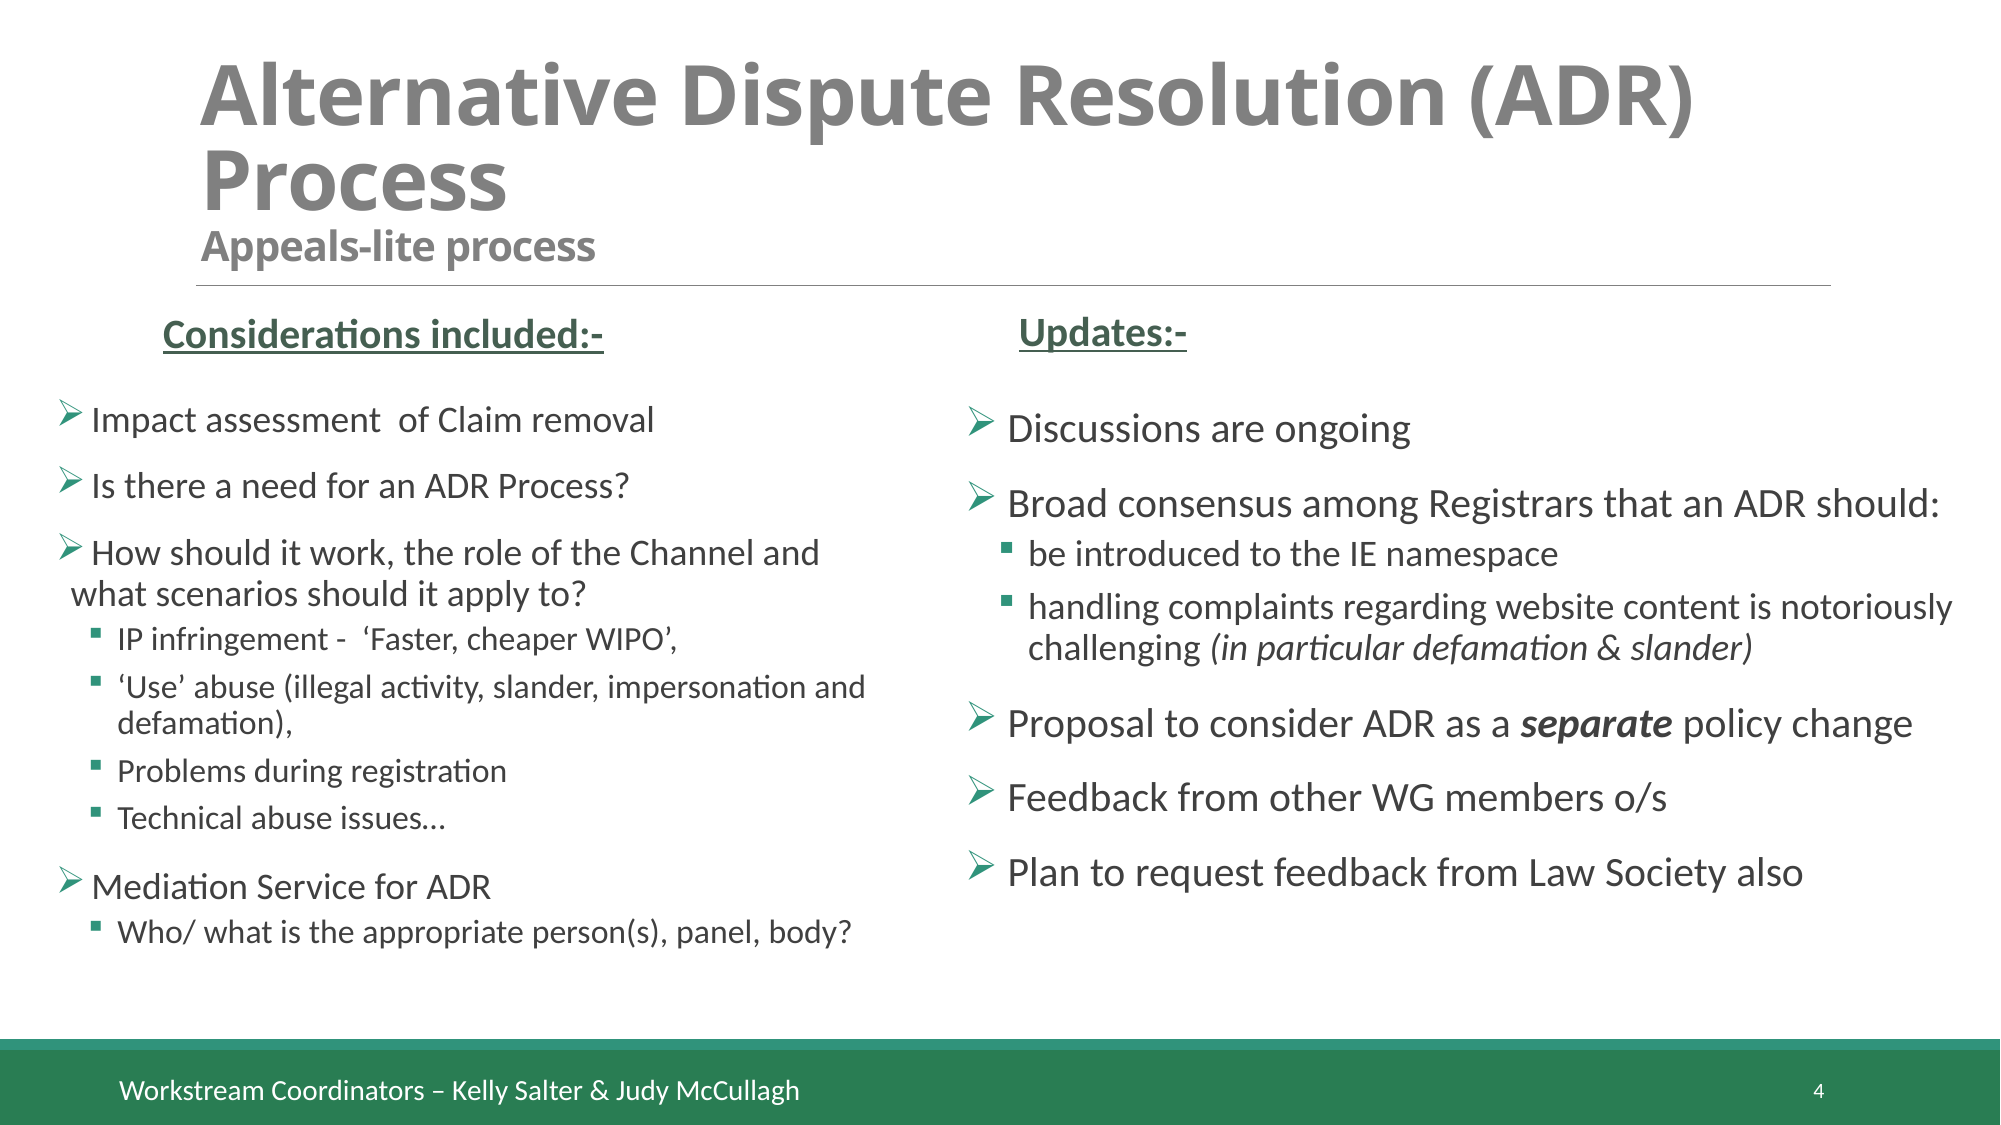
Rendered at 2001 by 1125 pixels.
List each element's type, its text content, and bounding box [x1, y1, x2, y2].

text_box Workstream Coordinators – Kelly Salter & Judy McCullagh [104, 1064, 835, 1115]
slide_number 4 [1624, 1059, 1840, 1120]
list Considerations included:- [148, 287, 835, 383]
list Discussions are ongoing Broad consensus among Registrars that an ADR should: be introduced to the IE namespace handling complaints regarding website content is notoriously challenging (in particular defamation & slander) Proposal to consider ADR as a separate policy change Feedback from other WG members o/s Plan to request feedback from Law Society also [965, 399, 1974, 1025]
title Alternative Dispute Resolution (ADR) Process Appeals-lite process [185, 50, 1780, 207]
list Updates:- [1003, 286, 1691, 381]
list Impact assessment of Claim removal Is there a need for an ADR Process? How should it work, the role of the Channel and what scenarios should it apply to? IP infringement - ‘Faster, cheaper WIPO’, ‘Use’ abuse (illegal activity, slander, impersonation and defamation), Problems during registration Technical abuse issues… Mediation Service for ADR Who/ what is the appropriate person(s), panel, body? [56, 392, 883, 1032]
